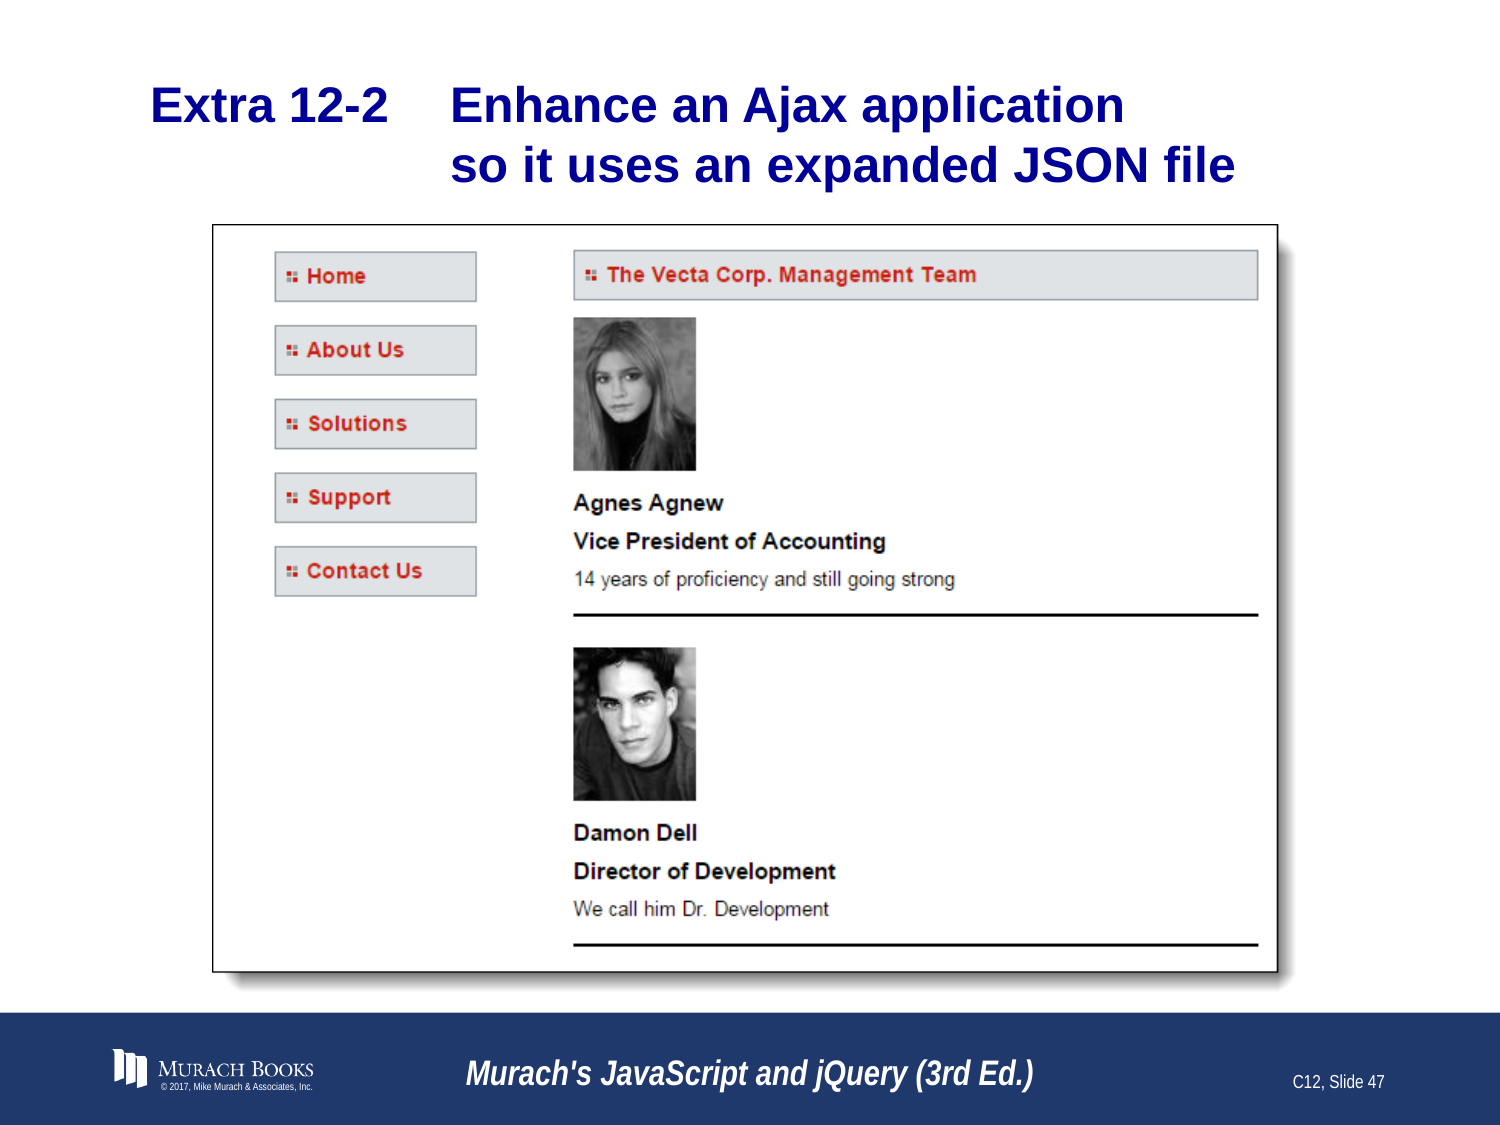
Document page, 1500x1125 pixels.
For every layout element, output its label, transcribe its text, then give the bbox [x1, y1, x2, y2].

title Extra 12-2 Enhance an Ajax application so it uses an expanded JSON file [150, 72, 1350, 194]
picture [212, 224, 1297, 993]
slide_number C12, Slide 47 [1087, 1025, 1400, 1100]
slide_number Murach's JavaScript and jQuery (3rd Ed.) [463, 1025, 1050, 1100]
footer © 2017, Mike Murach & Associates, Inc. [12, 1025, 463, 1100]
